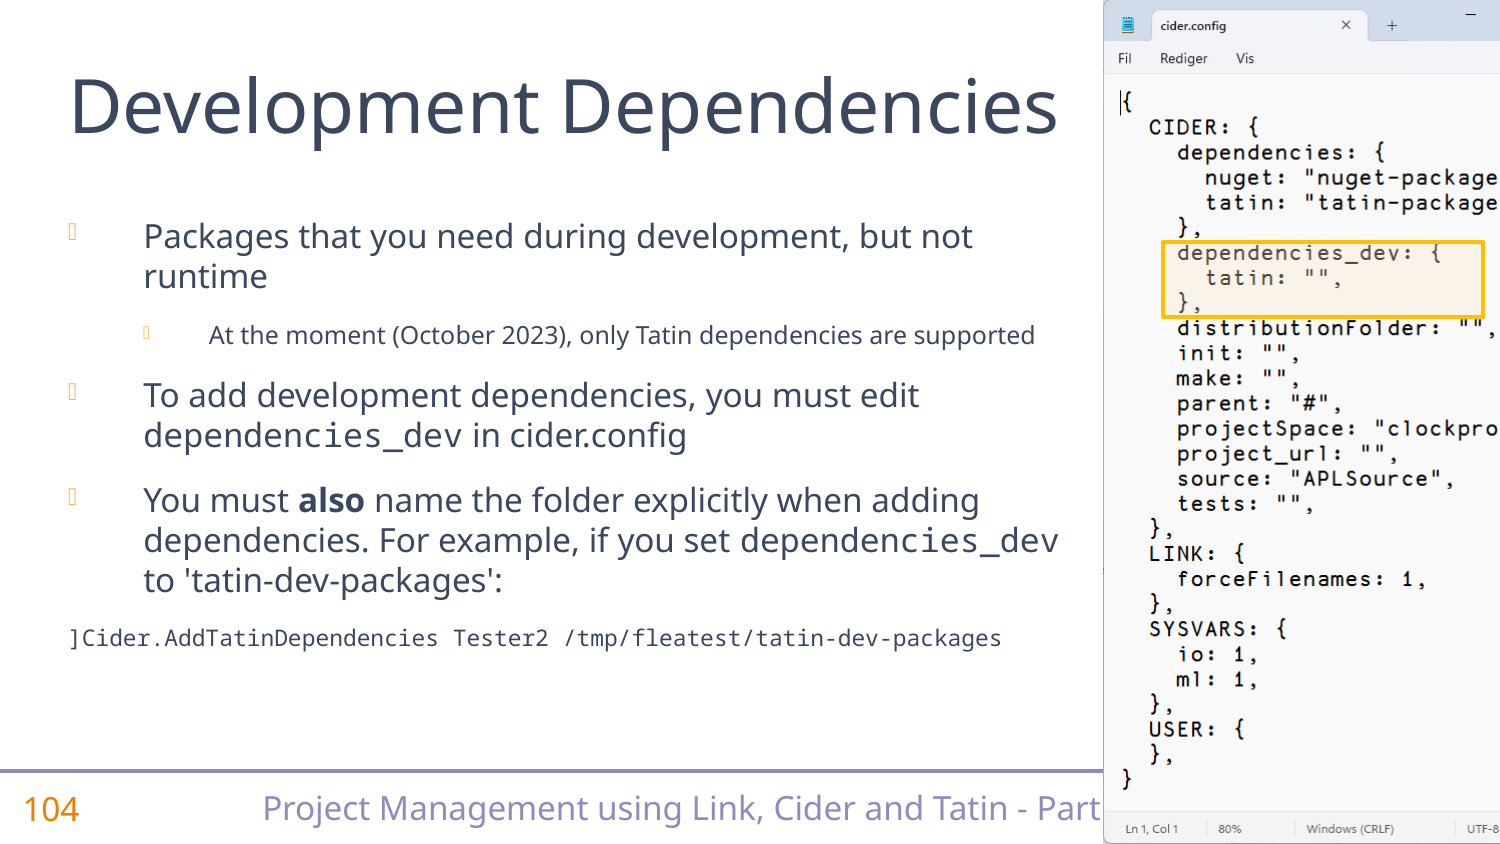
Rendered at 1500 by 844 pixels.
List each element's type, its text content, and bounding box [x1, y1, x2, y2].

picture [1102, 0, 1500, 844]
list Packages that you need during development, but not runtime At the moment (October 2023), only Tatin dependencies are supported To add development dependencies, you must edit dependencies_dev in cider.config You must also name the folder explicitly when adding dependencies. For example, if you set dependencies_dev to 'tatin-dev-packages': ]Cider.AddTatinDependencies Tester2 /tmp/fleatest/tatin-dev-packages [53, 207, 1097, 740]
title Development Dependencies [53, 43, 1097, 157]
